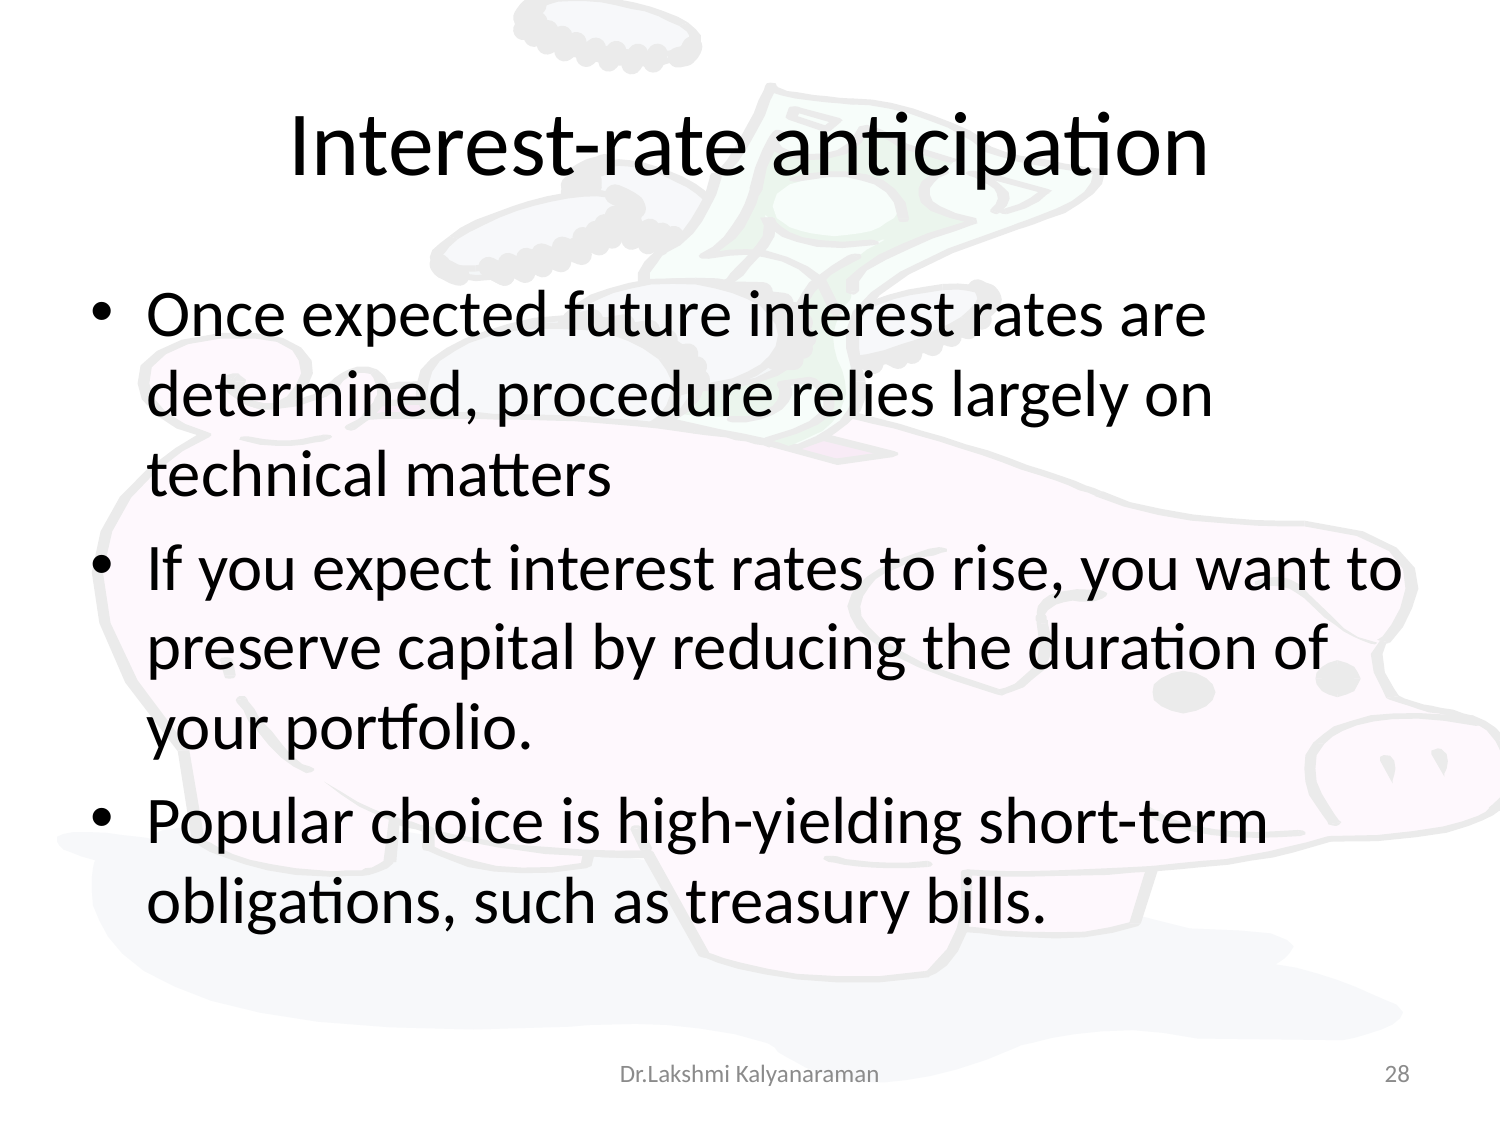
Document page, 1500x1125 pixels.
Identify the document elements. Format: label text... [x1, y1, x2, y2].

title Interest-rate anticipation [75, 45, 1425, 233]
footer Dr.Lakshmi Kalyanaraman [512, 1042, 988, 1103]
slide_number 28 [1074, 1042, 1425, 1103]
list Once expected future interest rates are determined, procedure relies largely on technical matters If you expect interest rates to rise, you want to preserve capital by reducing the duration of your portfolio. Popular choice is high-yielding short-term obligations, such as treasury bills. [75, 262, 1425, 1005]
